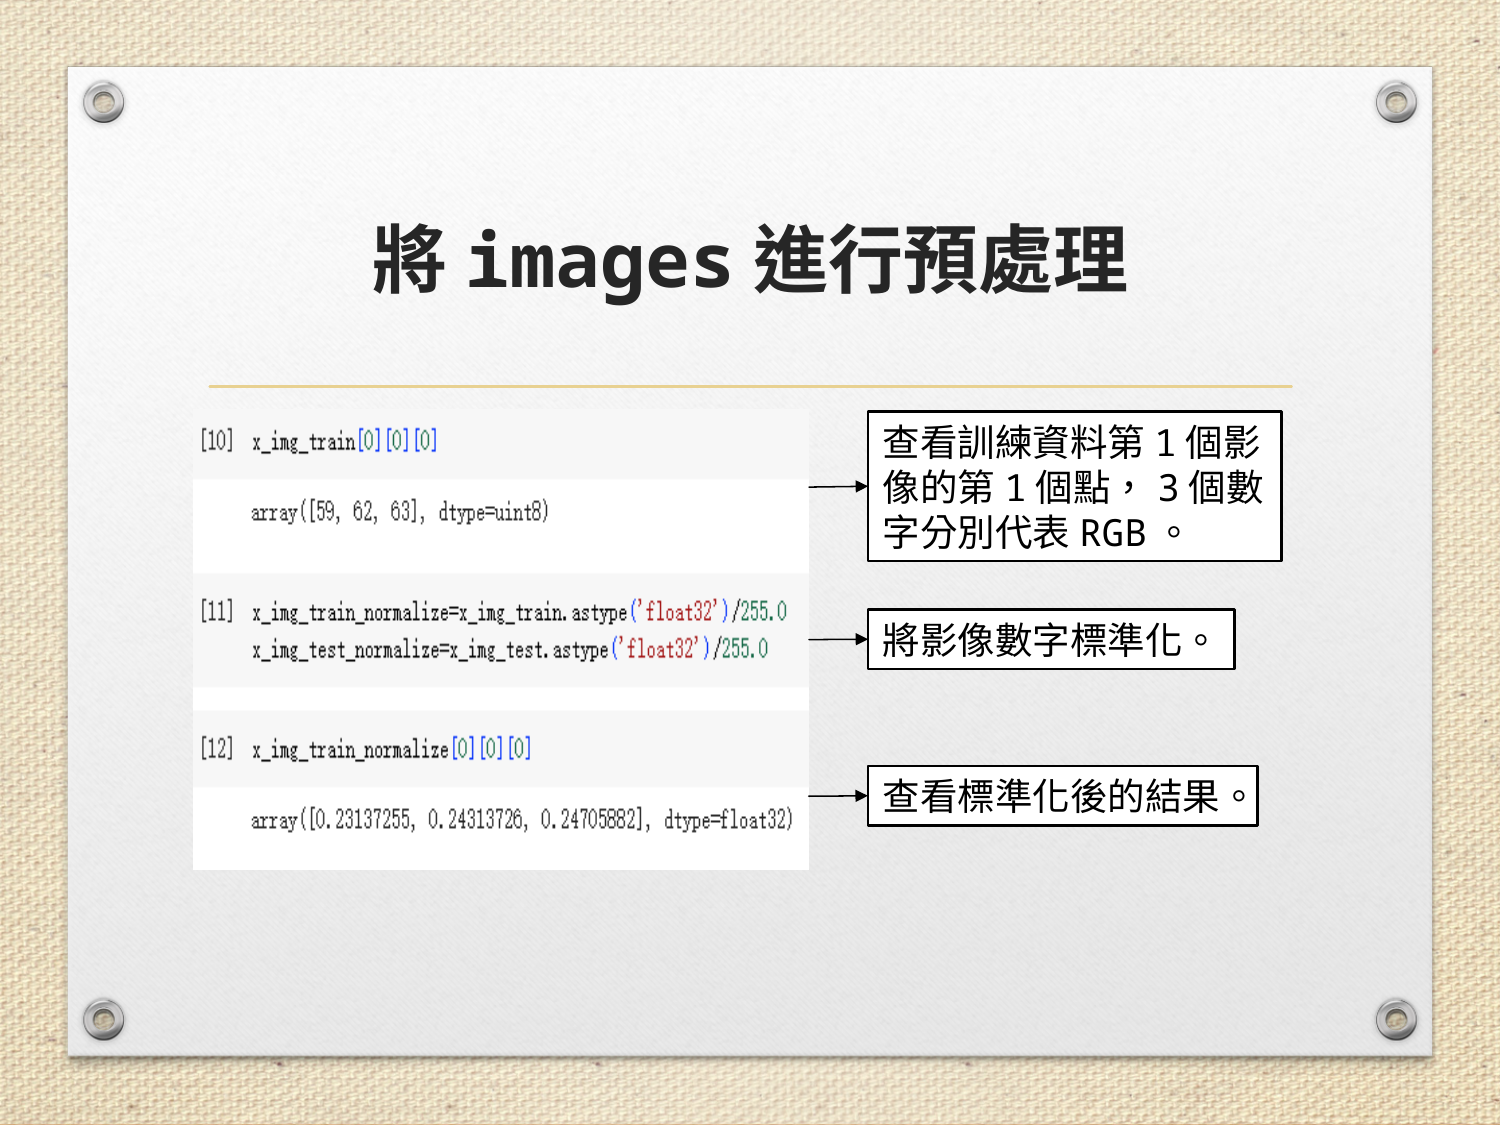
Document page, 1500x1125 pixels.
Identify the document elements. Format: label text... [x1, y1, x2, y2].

picture [0, 0, 1500, 1125]
text_box [193, 409, 1310, 975]
title 將images進行預處理 [193, 150, 1309, 365]
text_box 查看訓練資料第1個影像的第1個點，3個數字分別代表RGB。 [867, 410, 1283, 562]
text_box 將影像數字標準化。 [867, 608, 1236, 670]
text_box 查看標準化後的結果。 [867, 765, 1259, 827]
